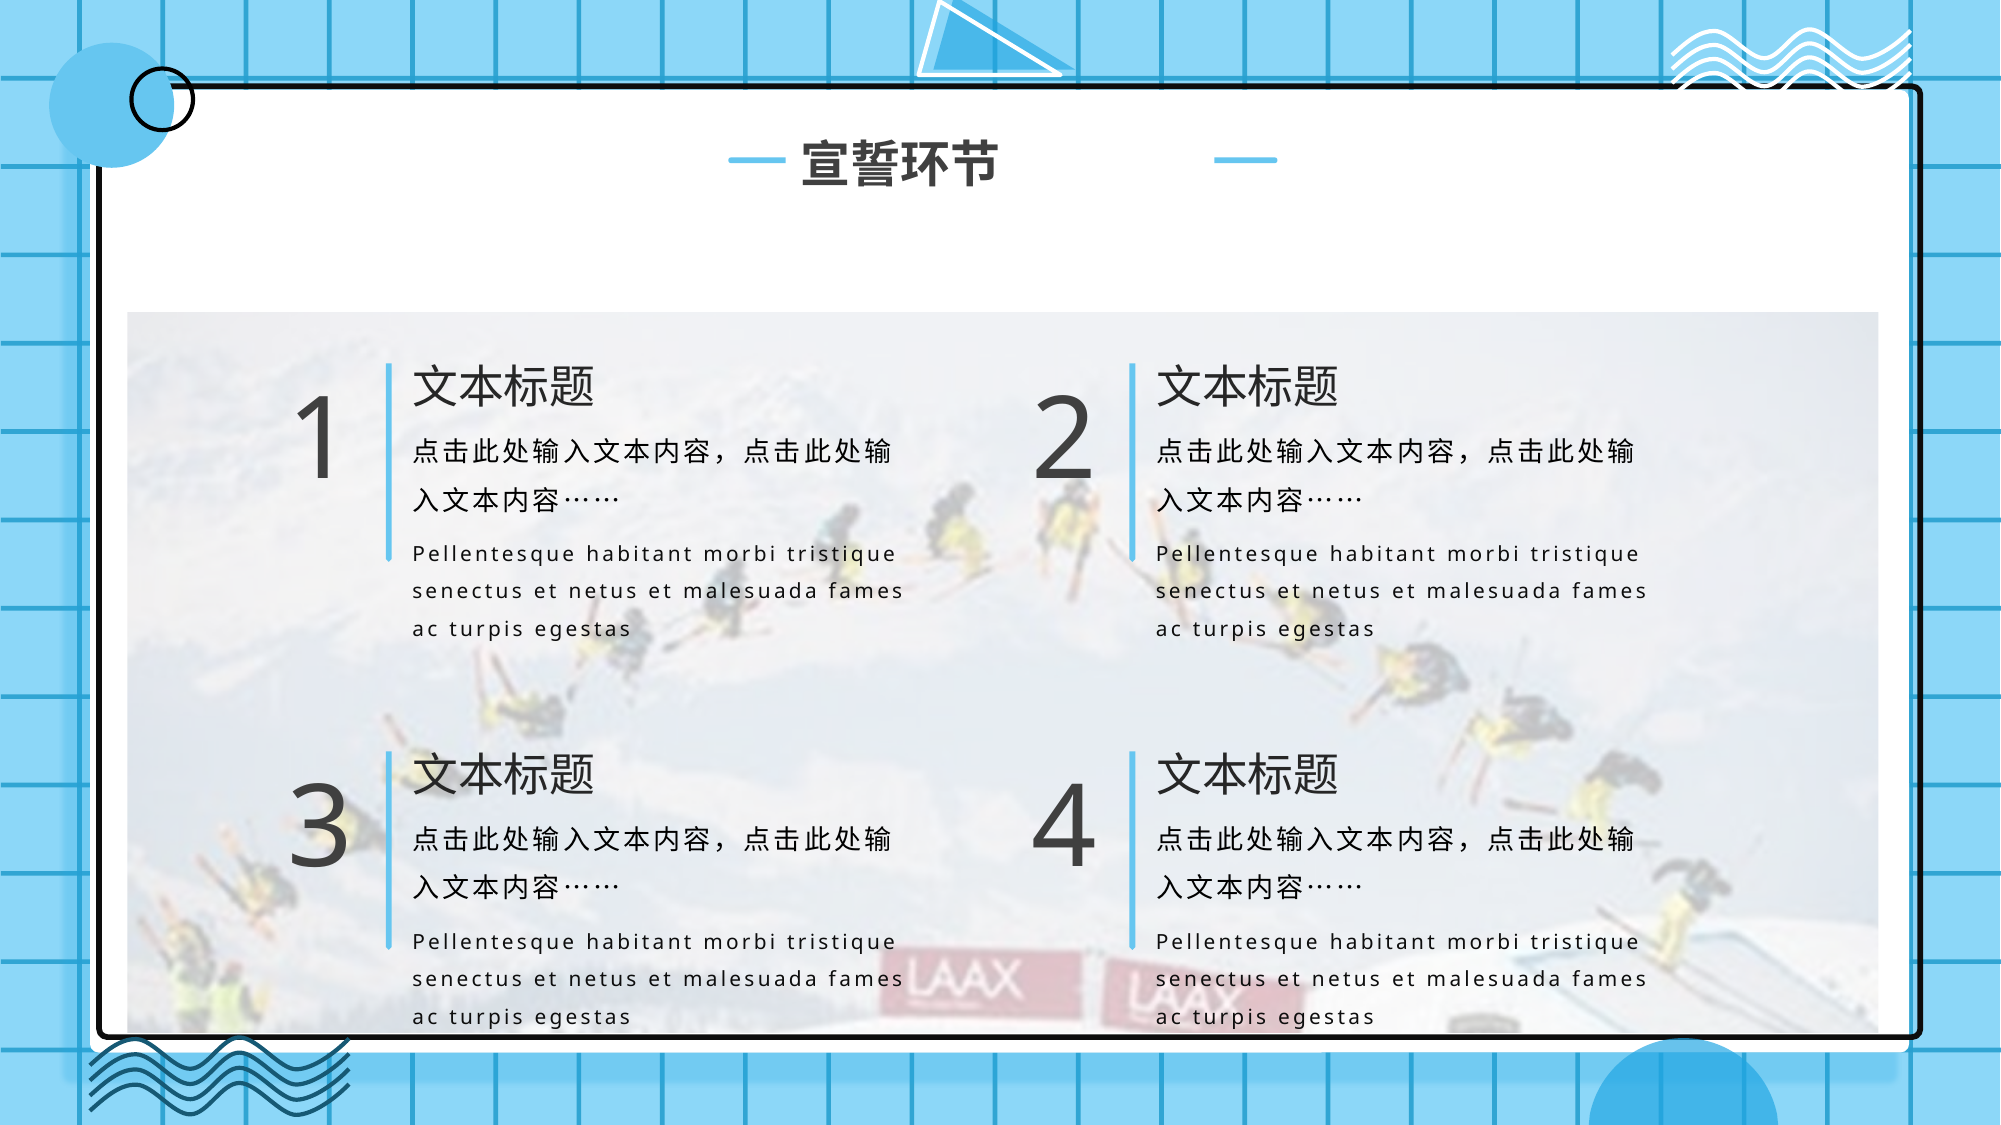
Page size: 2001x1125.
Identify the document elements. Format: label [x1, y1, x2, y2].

text_box [728, 125, 1278, 202]
text_box [995, 363, 1136, 563]
text_box [397, 746, 930, 1034]
text_box [125, 310, 1881, 1035]
text_box [251, 751, 392, 951]
text_box [1140, 358, 1674, 646]
text_box [251, 363, 392, 563]
text_box [397, 358, 930, 646]
text_box [1140, 746, 1674, 1034]
text_box [995, 751, 1136, 951]
